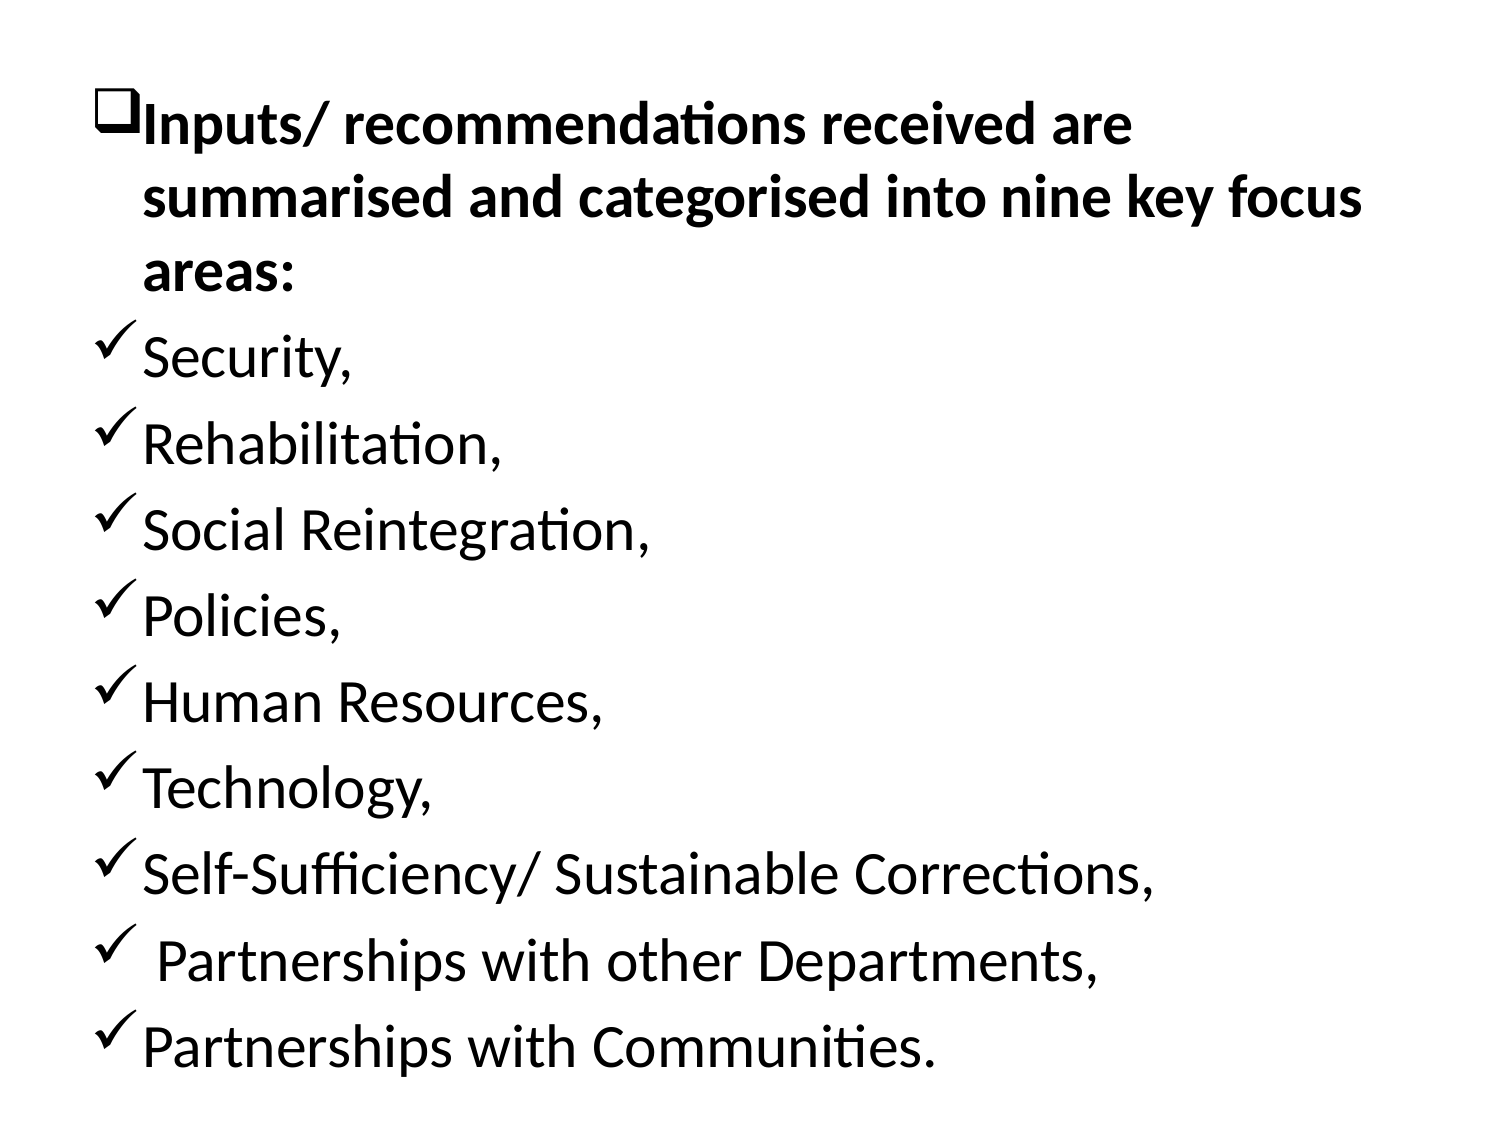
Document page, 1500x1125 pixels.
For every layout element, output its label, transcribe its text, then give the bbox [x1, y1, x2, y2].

list Inputs/ recommendations received are summarised and categorised into nine key focus areas: Security, Rehabilitation, Social Reintegration, Policies, Human Resources, Technology, Self-Sufficiency/ Sustainable Corrections, Partnerships with other Departments, Partnerships with Communities. [75, 75, 1425, 1088]
